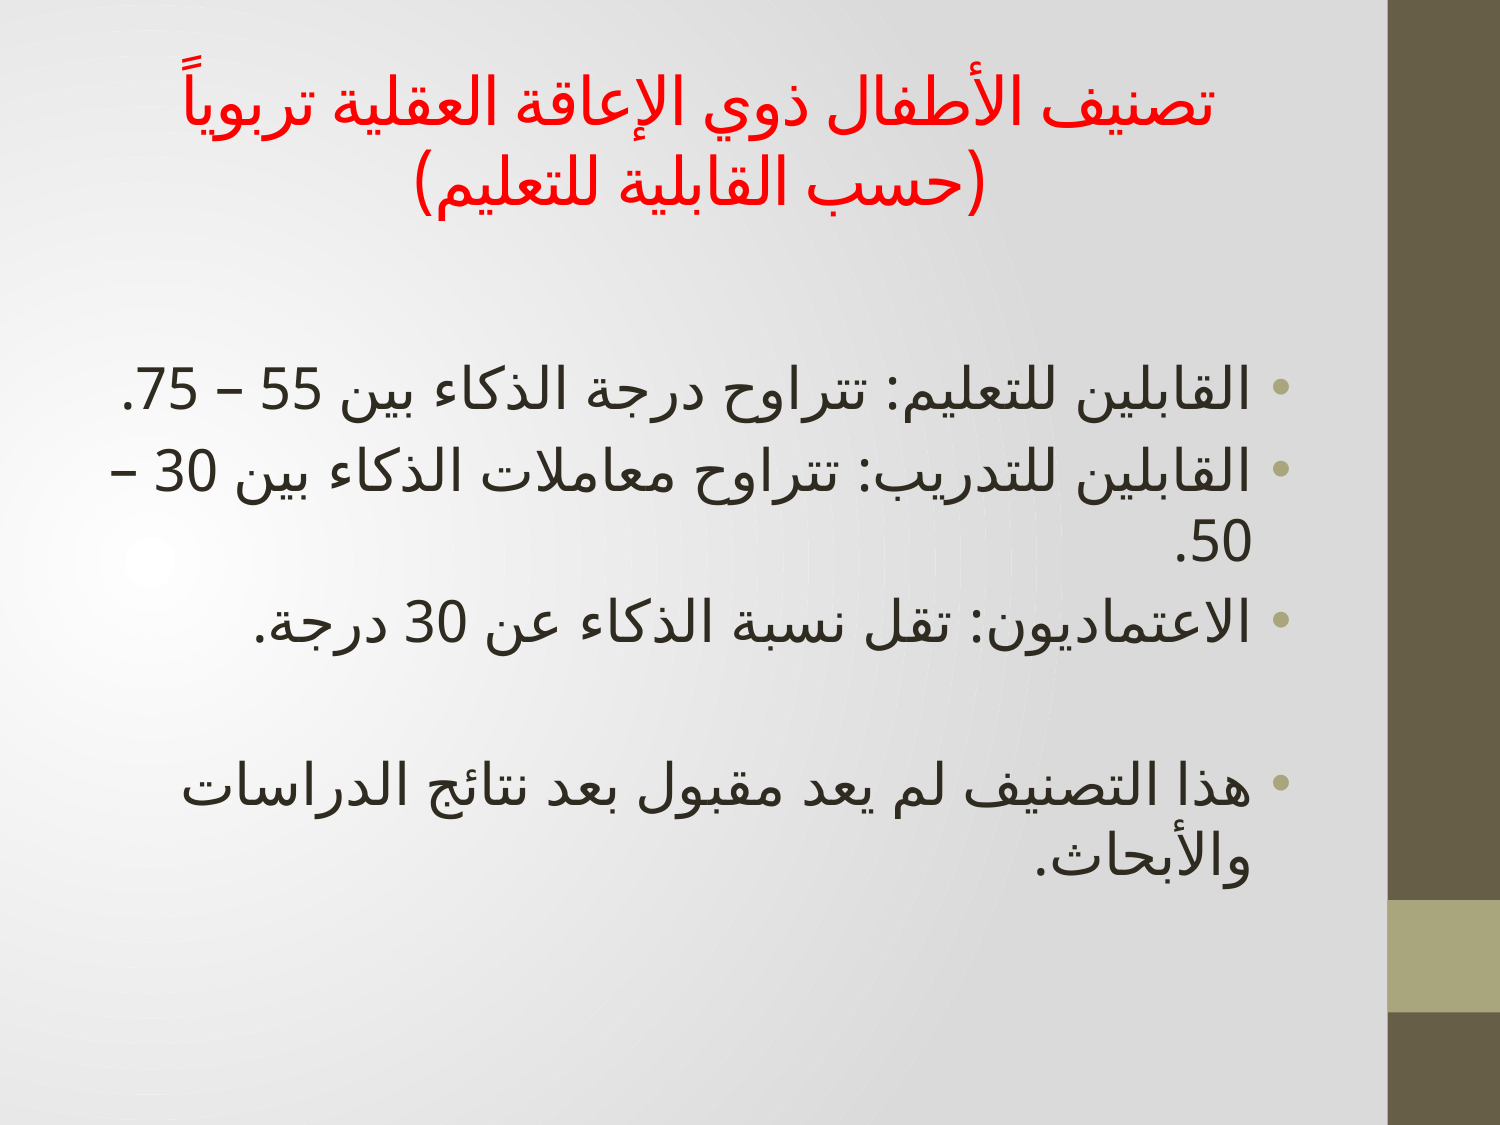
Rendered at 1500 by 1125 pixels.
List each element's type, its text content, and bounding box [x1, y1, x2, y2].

list القابلين للتعليم: تتراوح درجة الذكاء بين 55 – 75. القابلين للتدريب: تتراوح معاملات الذكاء بين 30 – 50. الاعتماديون: تقل نسبة الذكاء عن 30 درجة. هذا التصنيف لم يعد مقبول بعد نتائج الدراسات والأبحاث. [75, 262, 1325, 1050]
title تصنيف الأطفال ذوي الإعاقة العقلية تربوياً (حسب القابلية للتعليم) [75, 45, 1325, 233]
